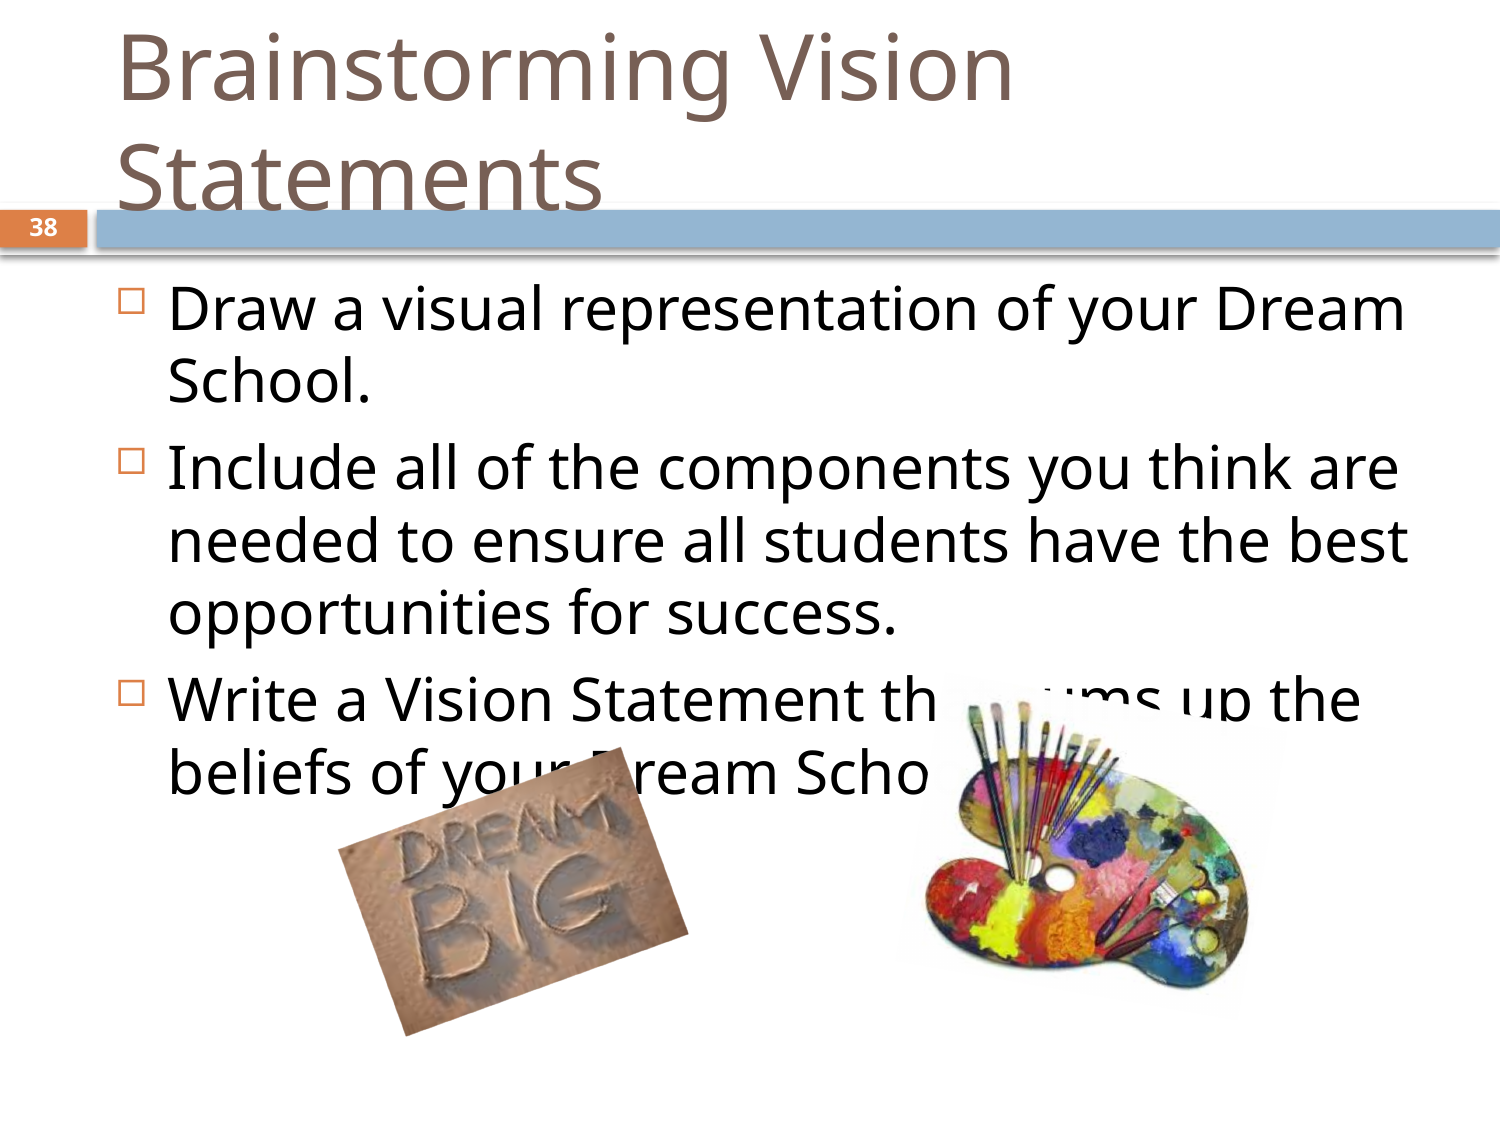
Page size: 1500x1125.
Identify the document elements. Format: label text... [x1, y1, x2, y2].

title Brainstorming Vision Statements [100, 37, 1439, 201]
slide_number 38 [0, 208, 88, 249]
picture [896, 673, 1286, 1019]
list Draw a visual representation of your Dream School. Include all of the components you think are needed to ensure all students have the best opportunities for success. Write a Vision Statement that sums up the beliefs of your Dream School. [100, 262, 1439, 992]
picture [339, 748, 688, 1036]
